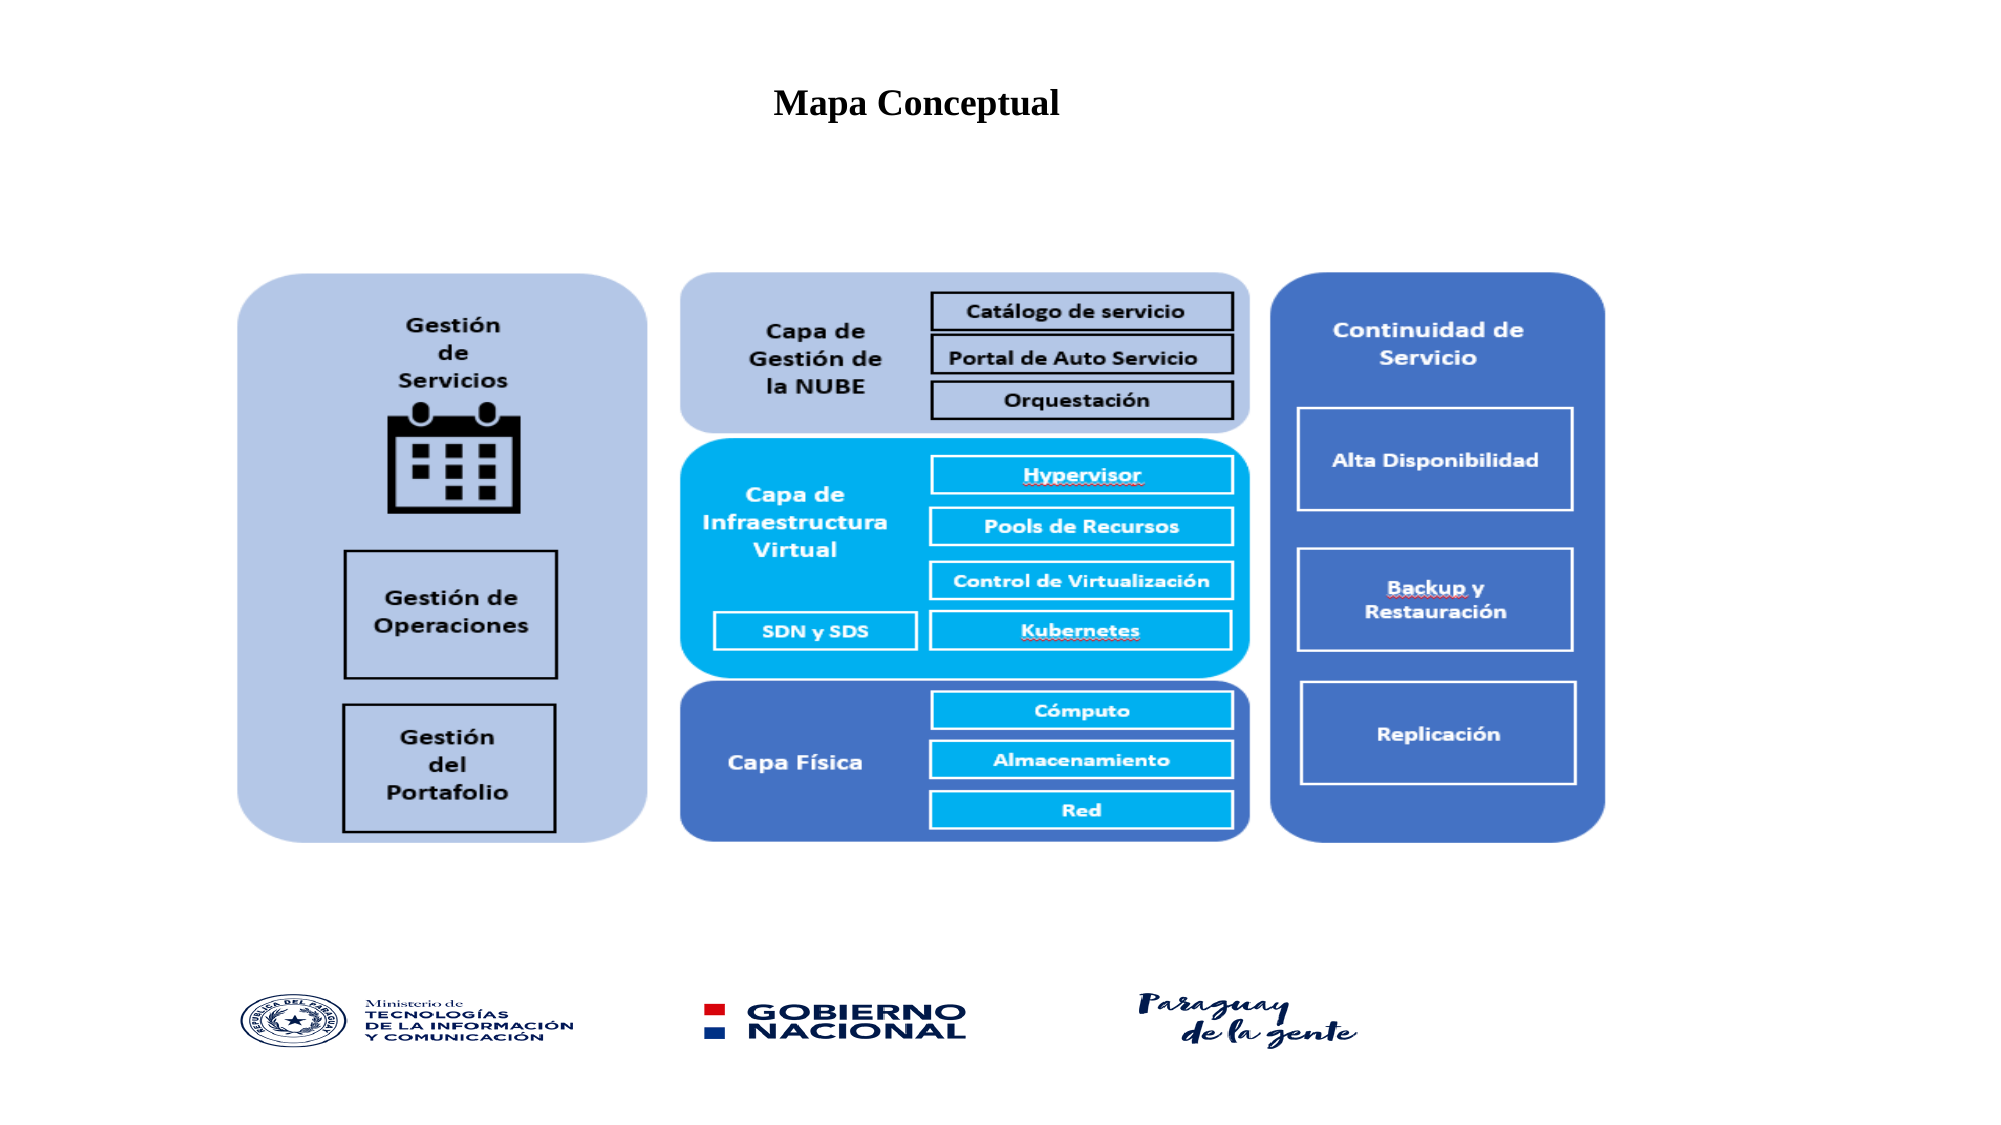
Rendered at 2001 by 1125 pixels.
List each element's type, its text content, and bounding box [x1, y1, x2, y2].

text_box Mapa Conceptual [758, 70, 1079, 131]
picture [199, 252, 1668, 873]
picture [240, 993, 1358, 1049]
